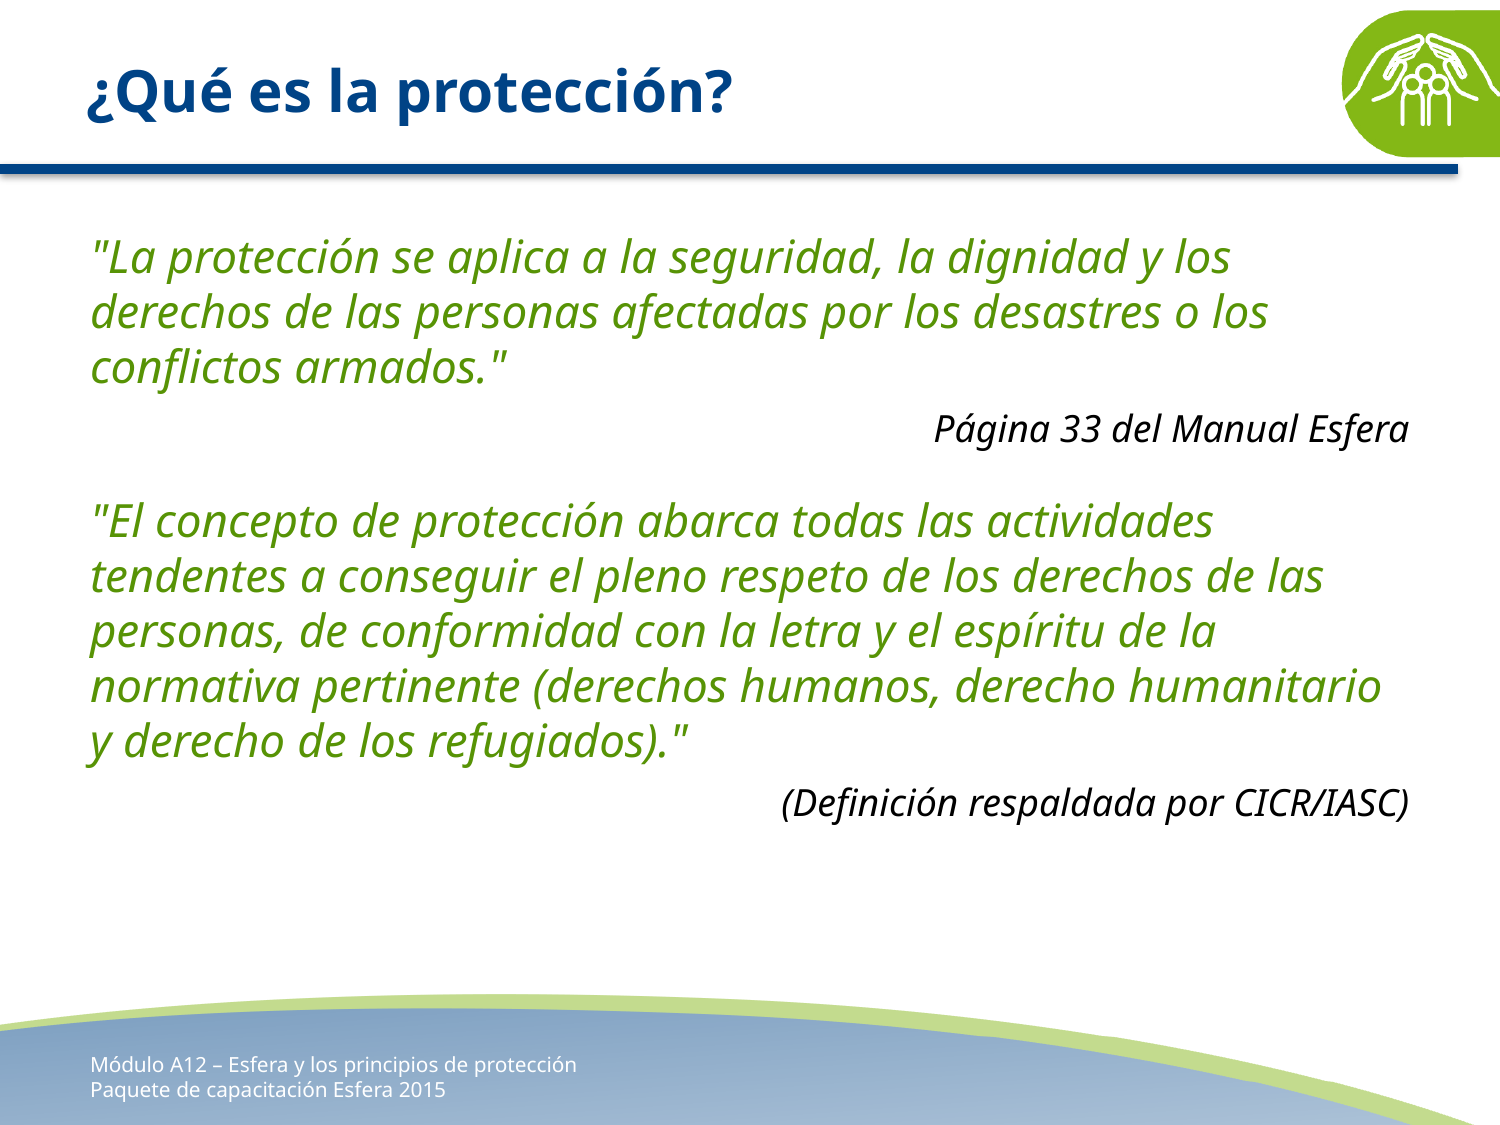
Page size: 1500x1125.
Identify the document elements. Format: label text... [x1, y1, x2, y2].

footer Módulo A12 – Esfera y los principios de protección Paquete de capacitación Esfera 2015 [75, 1046, 1072, 1107]
title ¿Qué es la protección? [75, 0, 1335, 178]
list "La protección se aplica a la seguridad, la dignidad y los derechos de las personas afectadas por los desastres o los conflictos armados." Página 33 del Manual Esfera "El concepto de protección abarca todas las actividades tendentes a conseguir el pleno respeto de los derechos de las personas, de conformidad con la letra y el espíritu de la normativa pertinente (derechos humanos, derecho humanitario y derecho de los refugiados)." (Definición respaldada por CICR/IASC) [75, 219, 1425, 1005]
picture [1335, 9, 1500, 158]
picture [0, 992, 1500, 1125]
